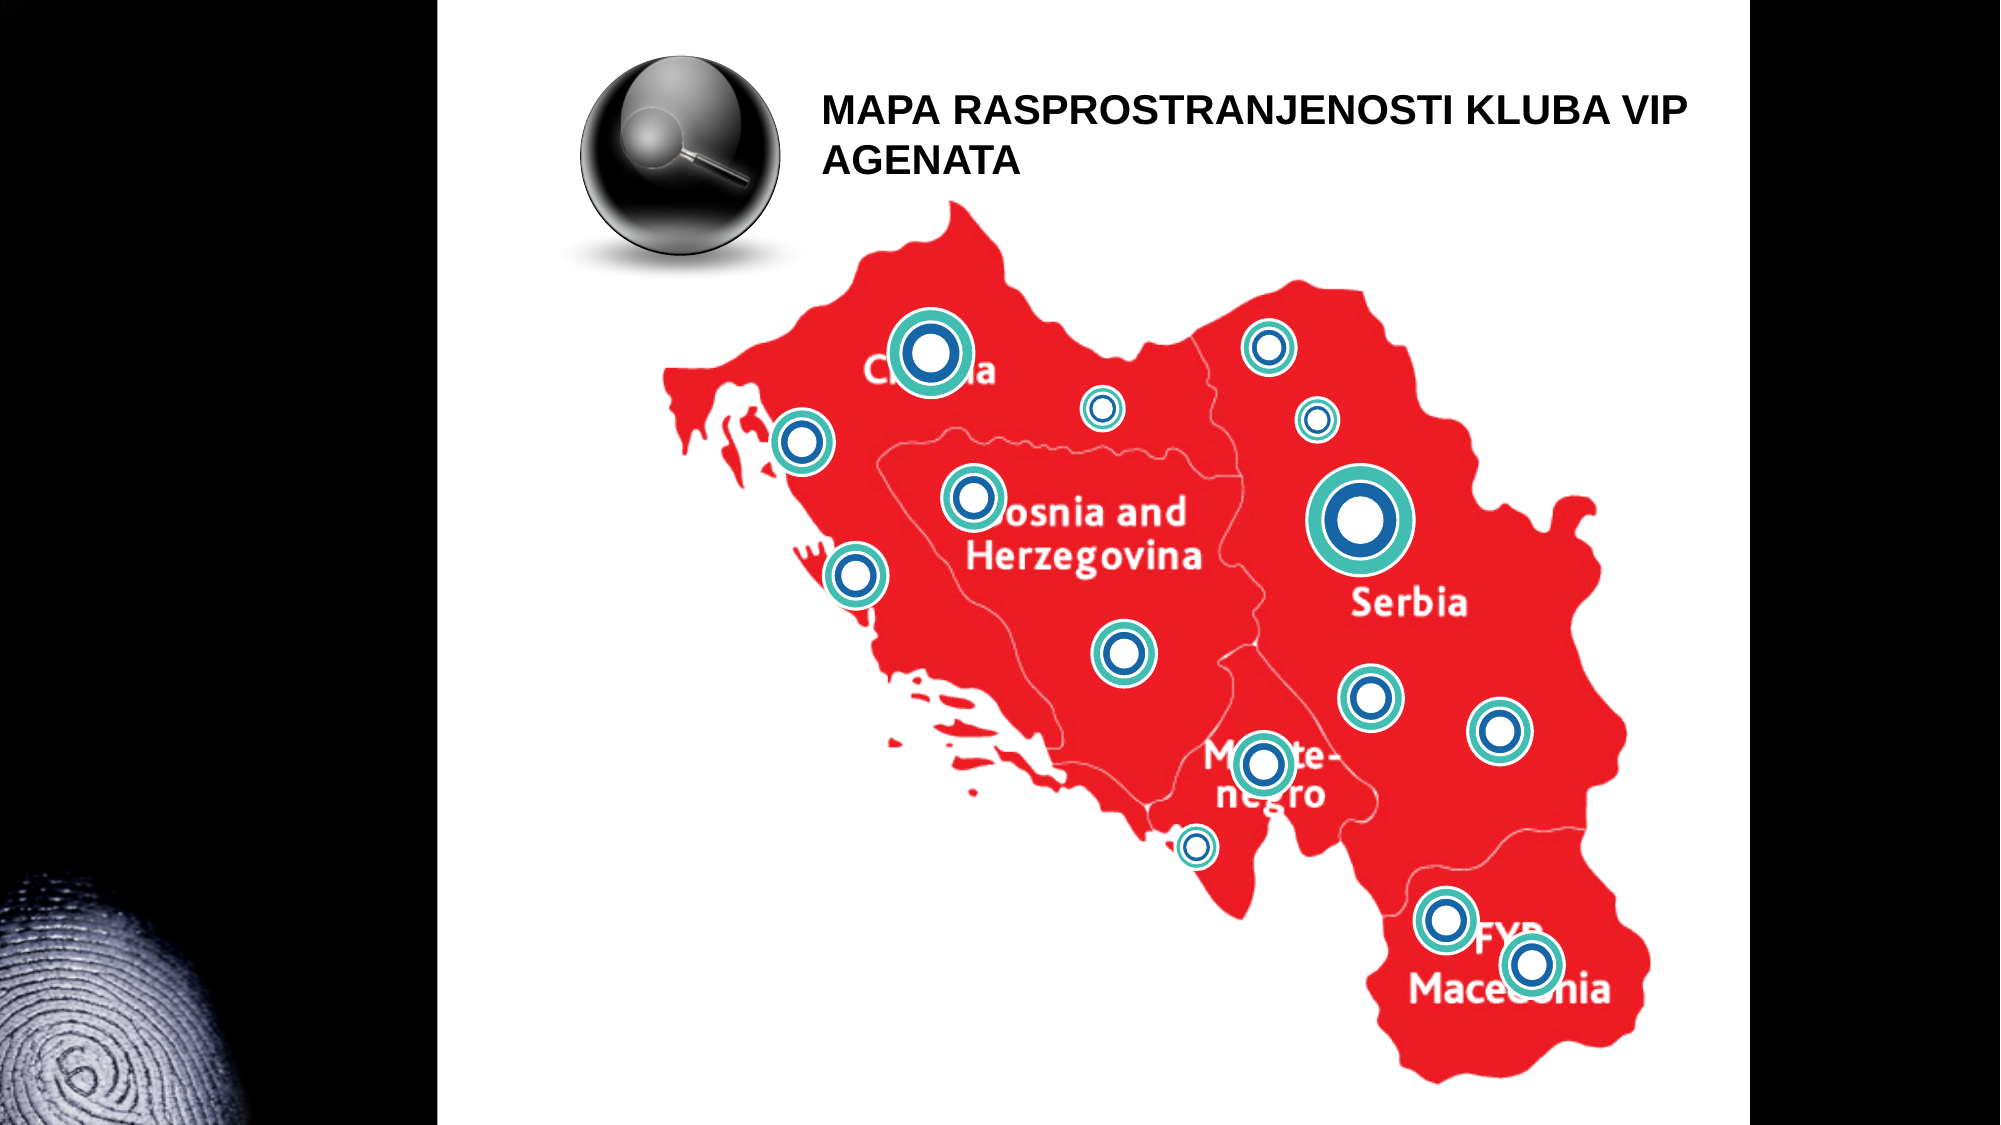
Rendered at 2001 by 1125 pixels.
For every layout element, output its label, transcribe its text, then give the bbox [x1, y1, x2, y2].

list MAPA RASPROSTRANJENOSTI KLUBA VIP AGENATA [816, 75, 1750, 275]
picture [0, 0, 437, 1125]
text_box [549, 24, 813, 288]
text_box [437, 0, 1750, 1125]
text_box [662, 199, 1653, 1088]
picture [1750, 0, 2001, 1125]
